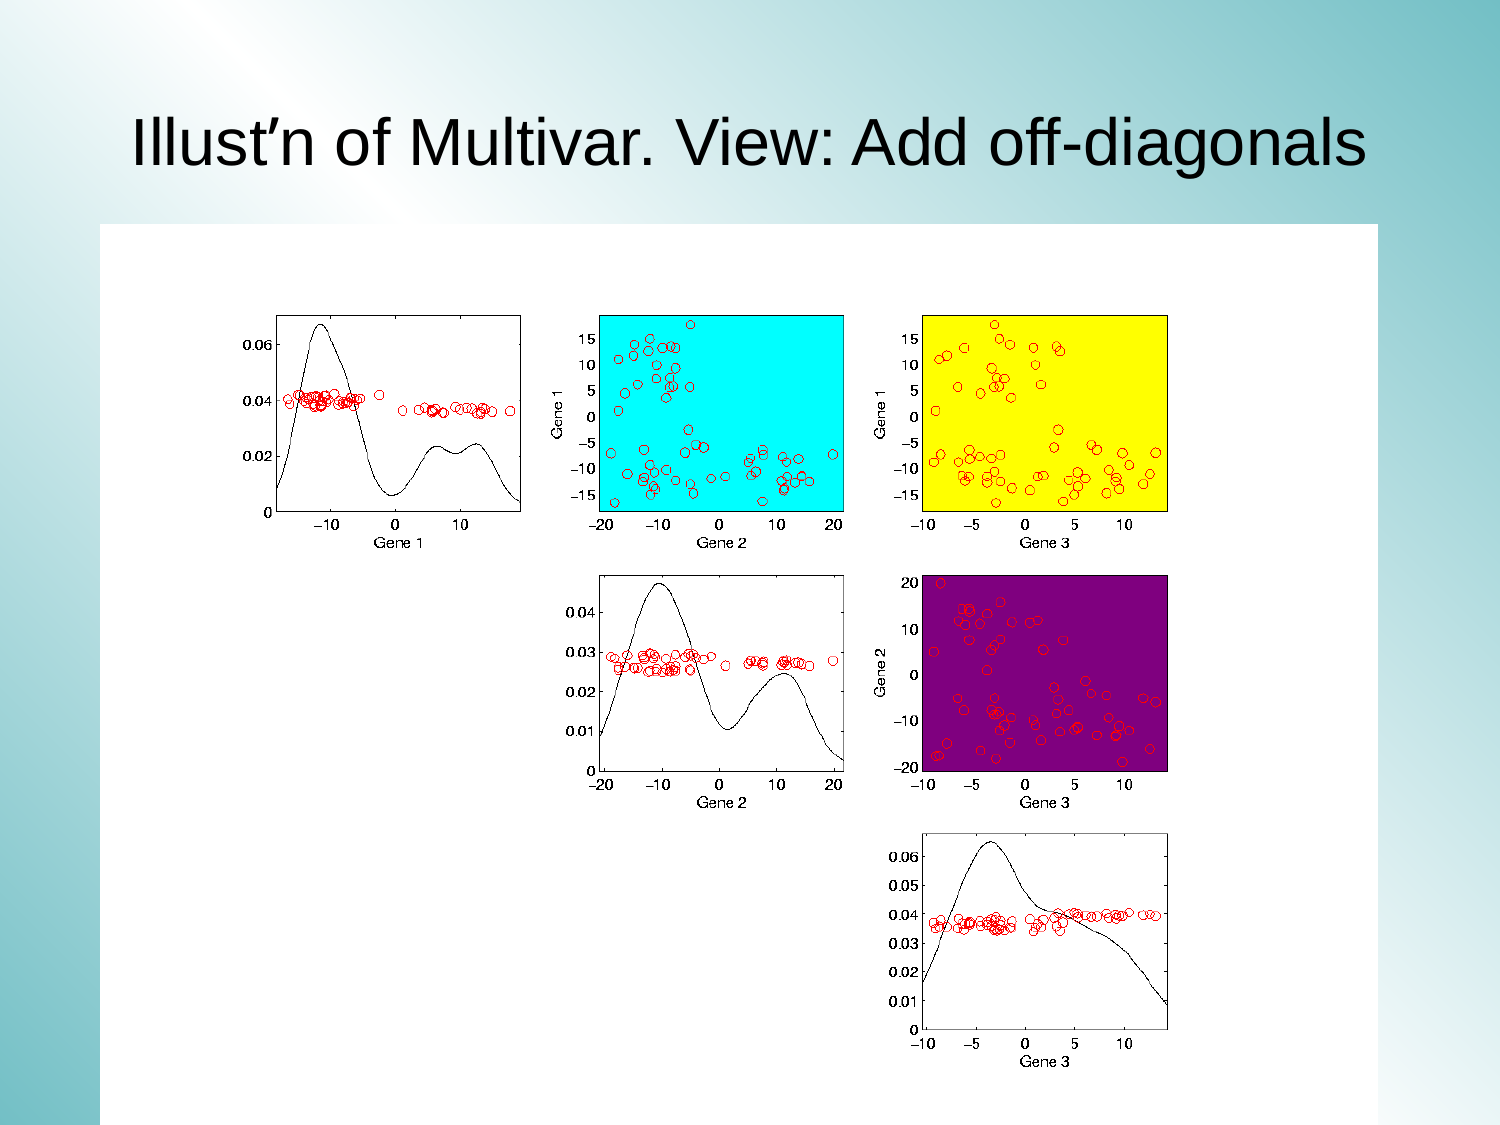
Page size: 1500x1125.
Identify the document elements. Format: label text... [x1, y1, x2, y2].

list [99, 224, 1378, 1125]
title Illust’n of Multivar. View: Add off-diagonals [75, 45, 1425, 233]
